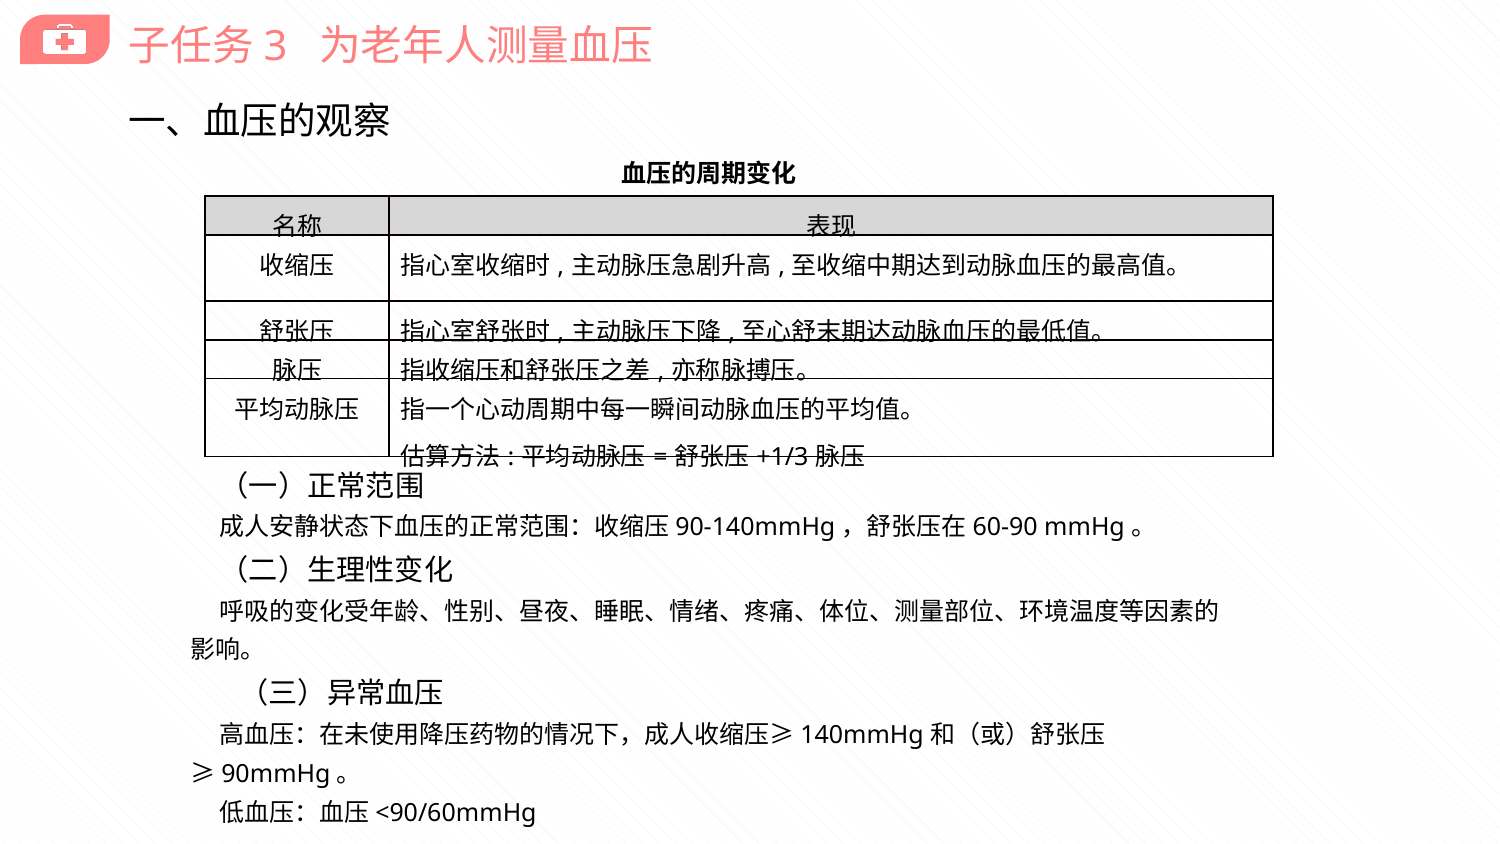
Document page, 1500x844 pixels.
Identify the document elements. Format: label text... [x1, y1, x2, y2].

text_box 一、血压的观察 [113, 89, 803, 150]
table_cell 舒张压 [206, 302, 388, 339]
table_cell 指一个心动周期中每一瞬间动脉血压的平均值。 估算方法:平均动脉压=舒张压+1/3脉压 [390, 379, 1272, 456]
table_cell 指心室收缩时,主动脉压急剧升高,至收缩中期达到动脉血压的最高值。 [390, 236, 1272, 300]
text_box （一）正常范围 成人安静状态下血压的正常范围：收缩压90-140mmHg，舒张压在60-90 mmHg。 （二）生理性变化 呼吸的变化受年龄、性别、昼夜、睡眠、情绪、疼痛、体位、测量部位、环境温度等因素的影响。 （三）异常血压 高血压：在未使用降压药物的情况下，成人收缩压≥140mmHg和（或）舒张压≥90mmHg。 低血压：血压<90/60mmHg [175, 414, 1257, 834]
text_box 血压的周期变化 [292, 150, 1126, 195]
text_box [19, 11, 863, 78]
table_cell 指收缩压和舒张压之差,亦称脉搏压。 [390, 341, 1272, 378]
table_header 表现 [390, 197, 1272, 234]
table_cell 指心室舒张时,主动脉压下降,至心舒末期达动脉血压的最低值。 [390, 302, 1272, 339]
table_cell 收缩压 [206, 236, 388, 300]
table_header 名称 [206, 197, 388, 234]
table_cell 平均动脉压 [206, 379, 388, 414]
table_cell 脉压 [206, 341, 388, 378]
